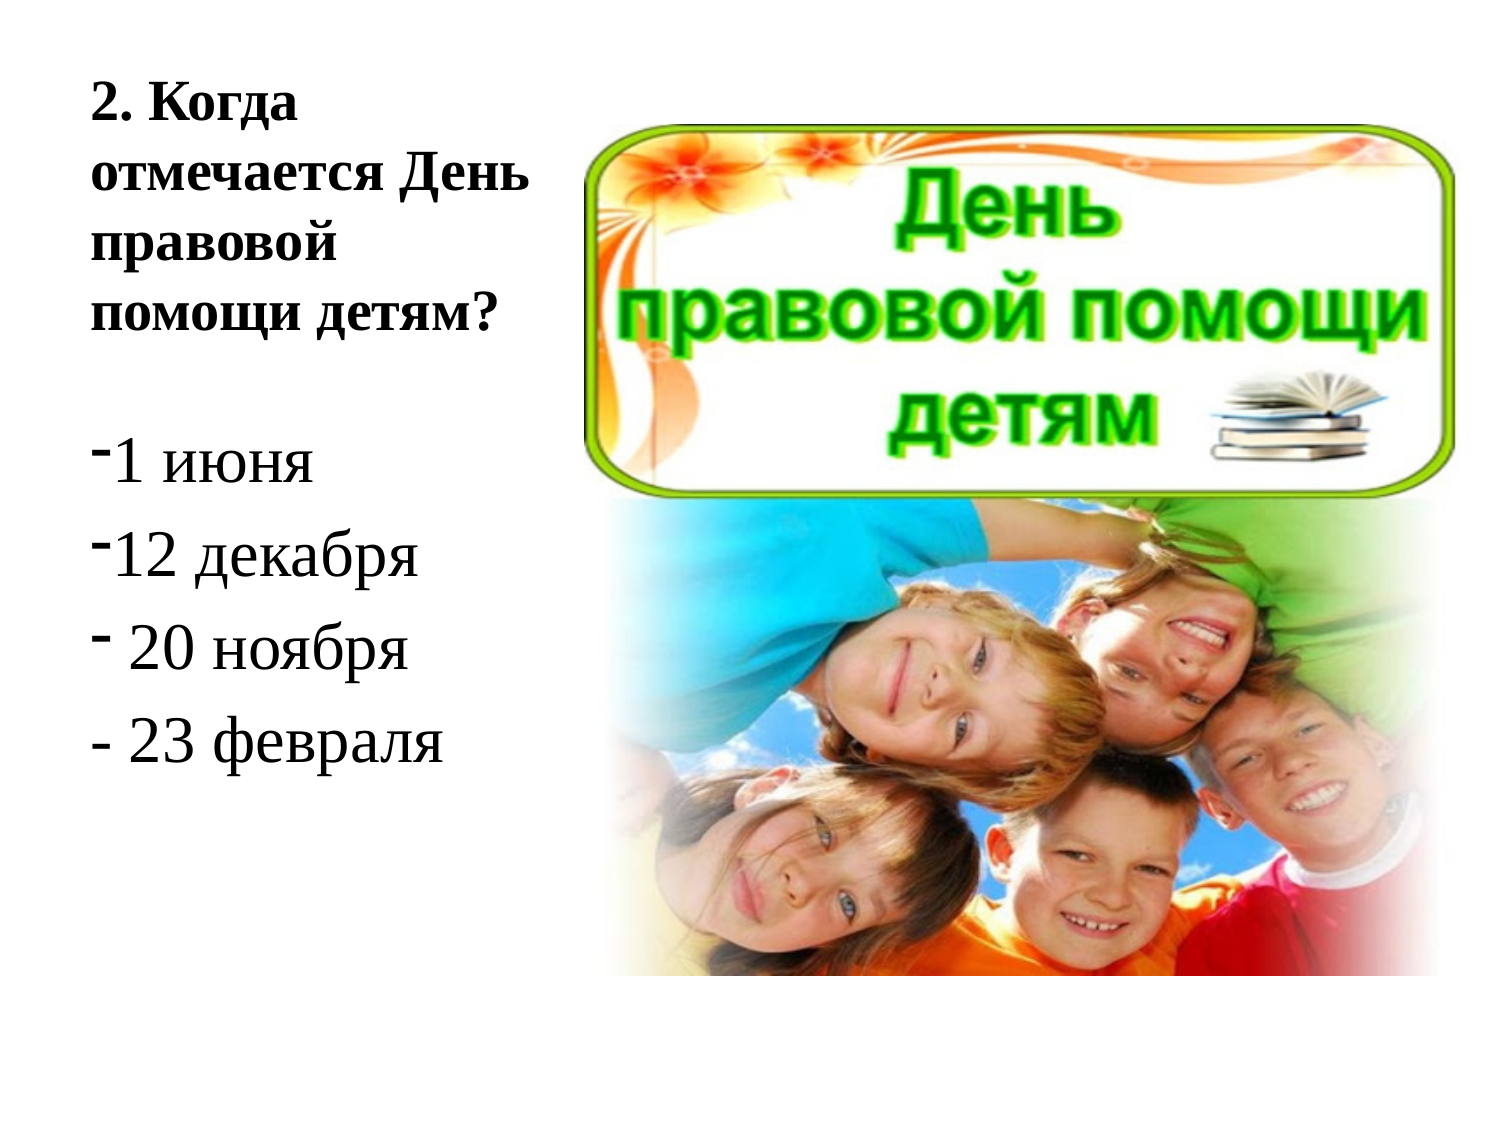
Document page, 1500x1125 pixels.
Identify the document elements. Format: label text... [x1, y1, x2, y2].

list 1 июня 12 декабря 20 ноября - 23 февраля [74, 408, 569, 1006]
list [584, 124, 1471, 977]
title 2. Когда отмечается День правовой помощи детям? [74, 44, 569, 351]
